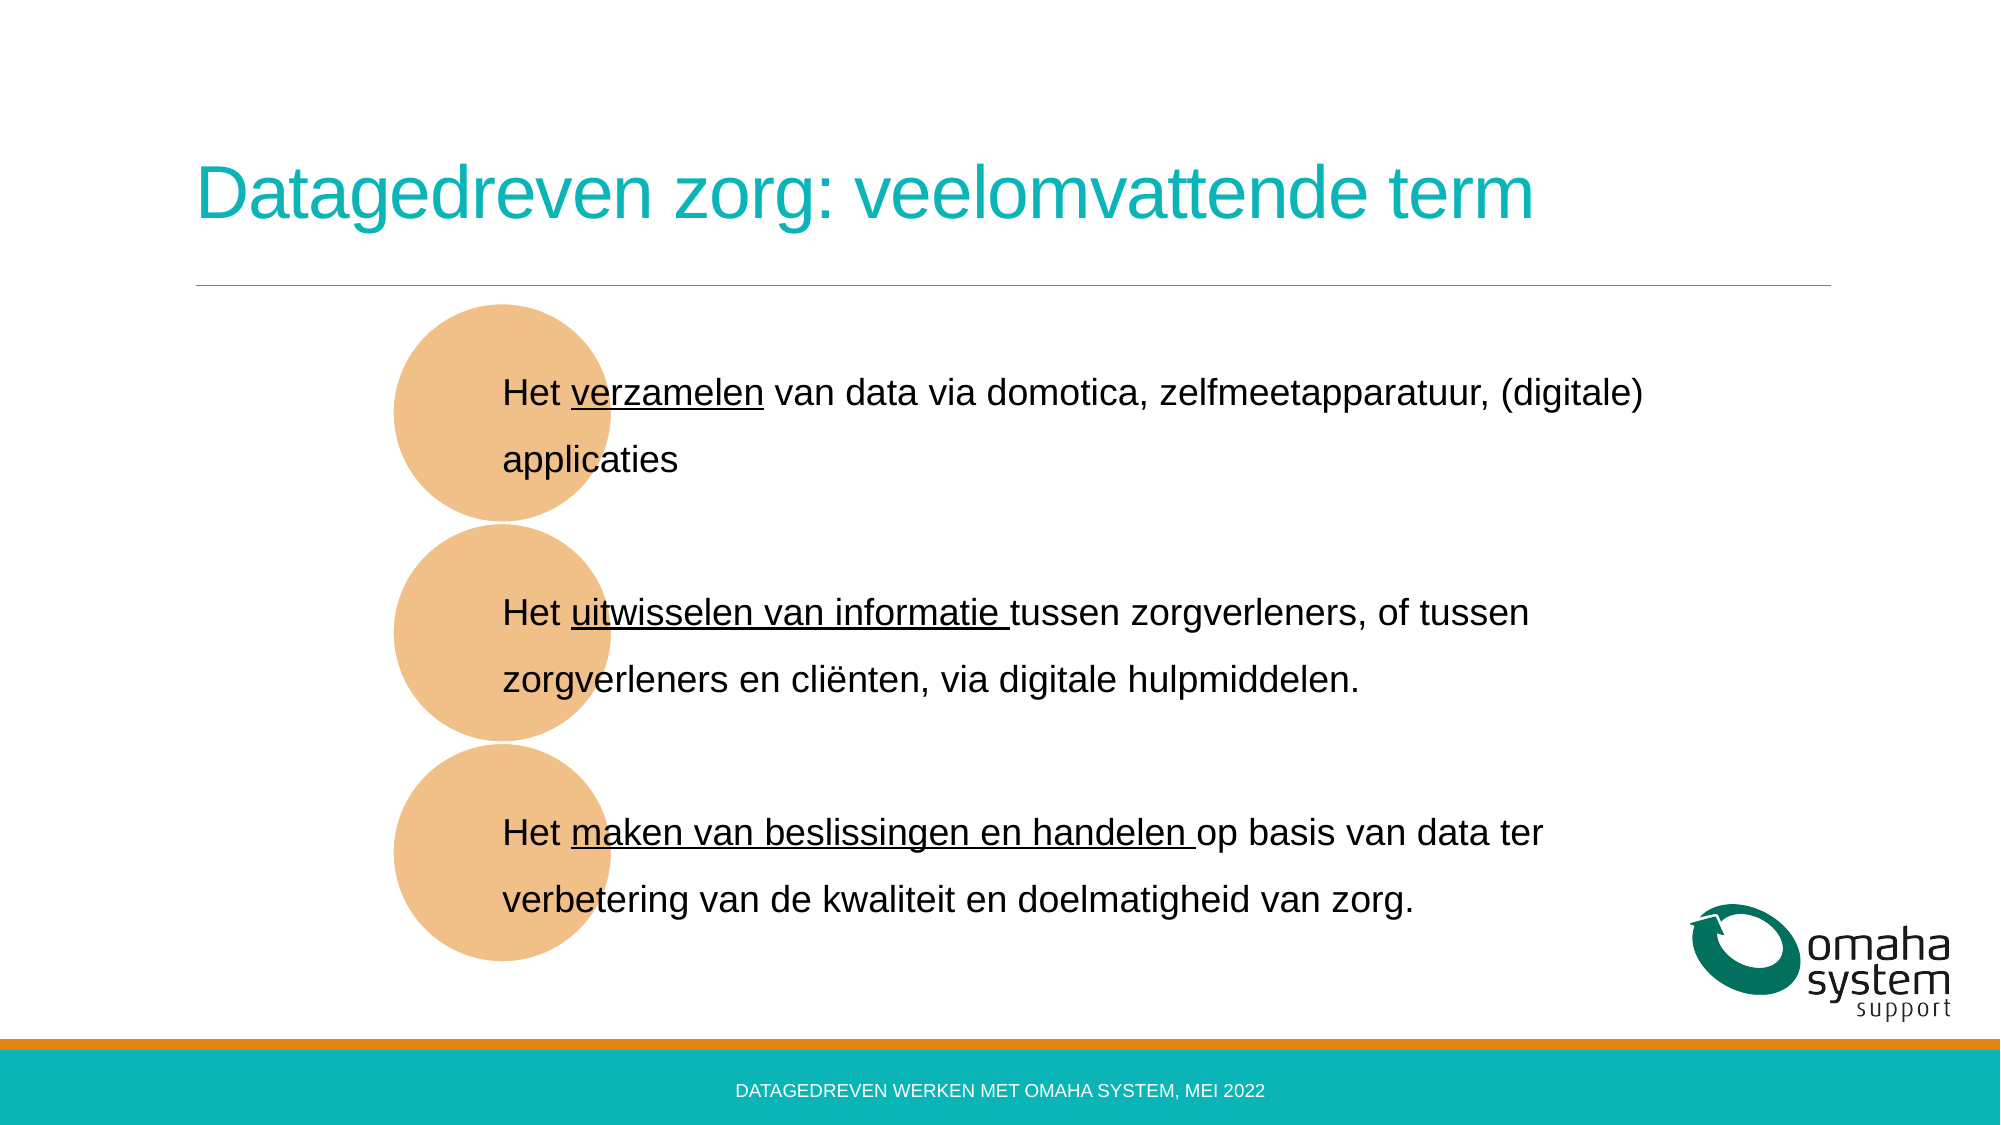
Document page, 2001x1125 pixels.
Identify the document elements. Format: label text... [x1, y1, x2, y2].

title Datagedreven zorg: veelomvattende term [180, 47, 1830, 285]
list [179, 302, 1831, 964]
footer Datagedreven werken met Omaha System, mei 2022 [604, 1059, 1396, 1120]
picture [1690, 904, 1950, 1022]
